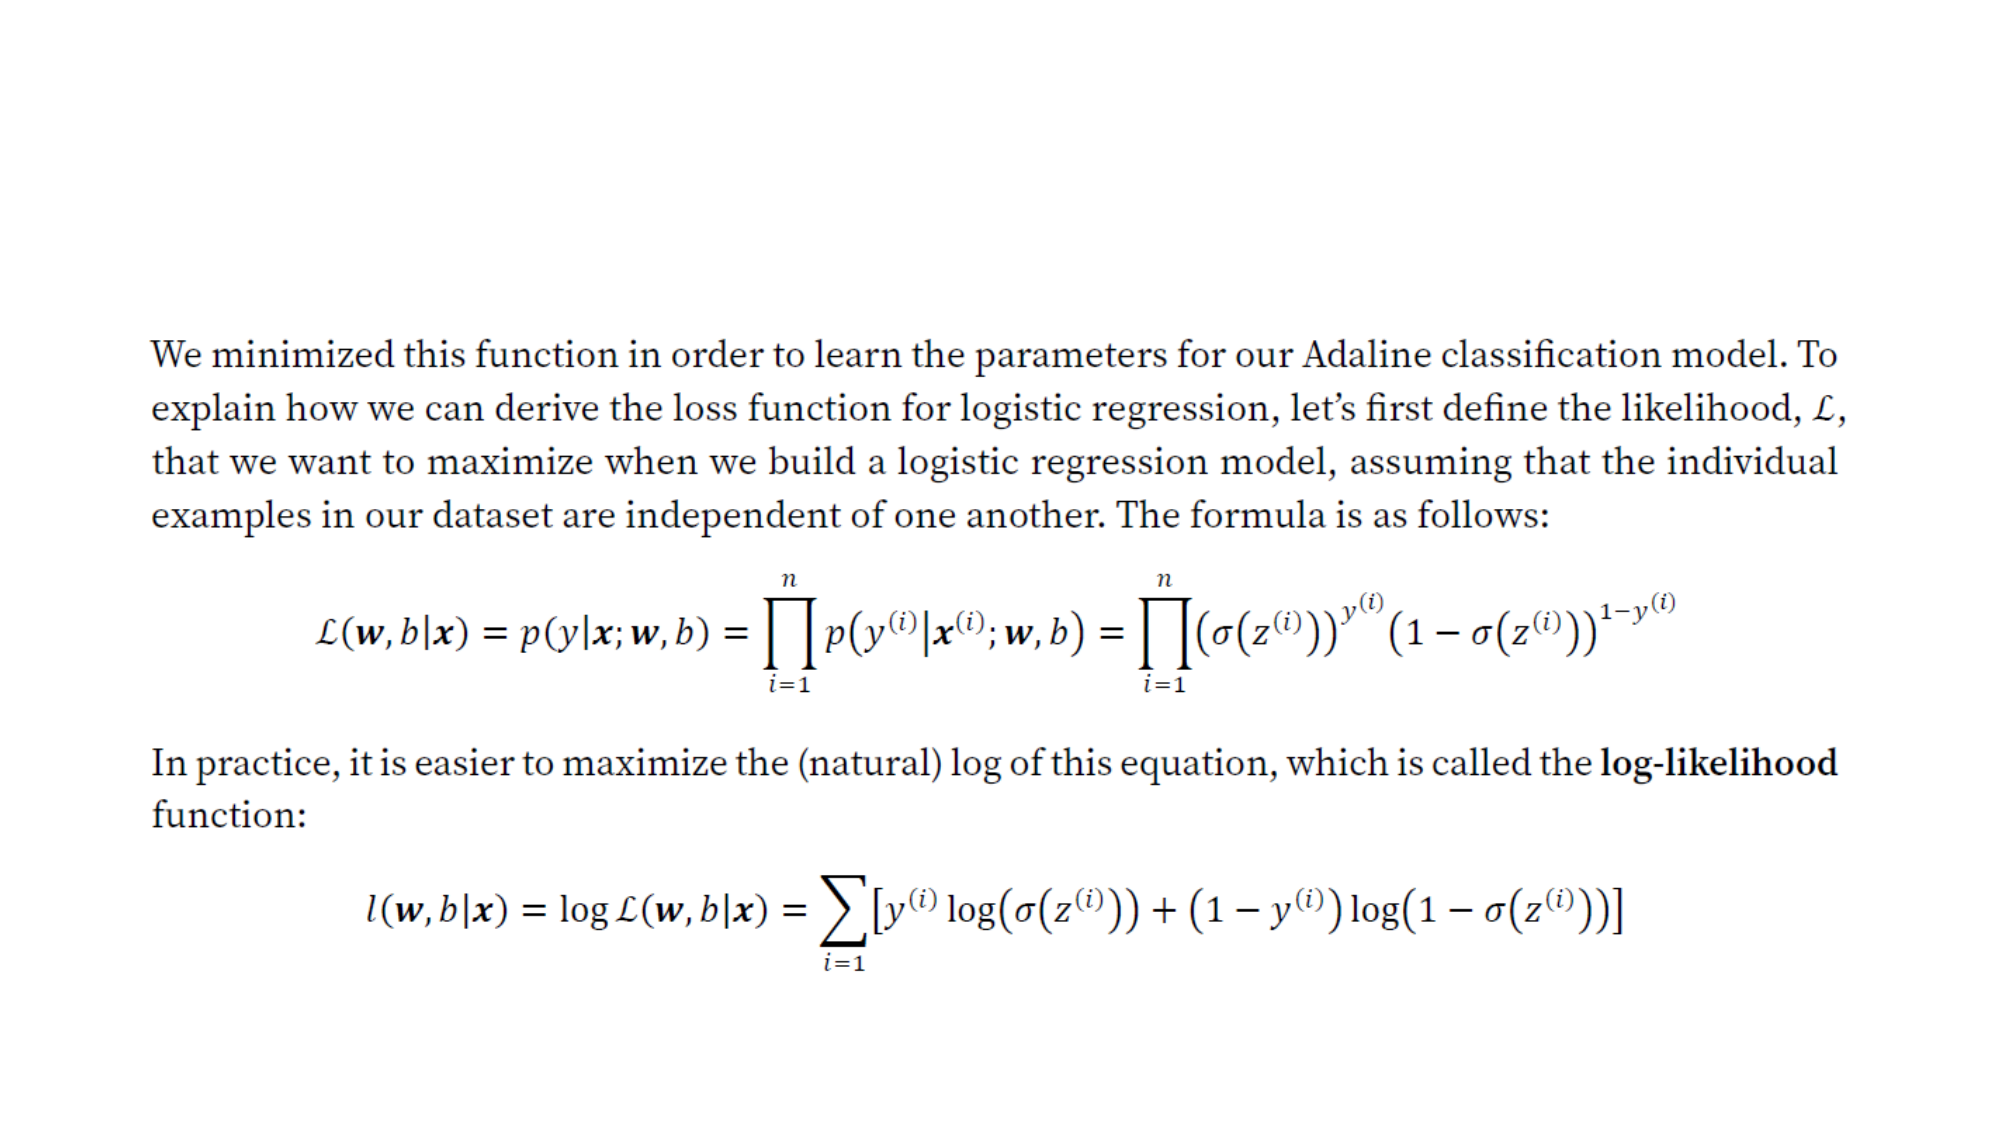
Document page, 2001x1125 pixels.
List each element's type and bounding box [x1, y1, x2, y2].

list [137, 325, 1863, 988]
